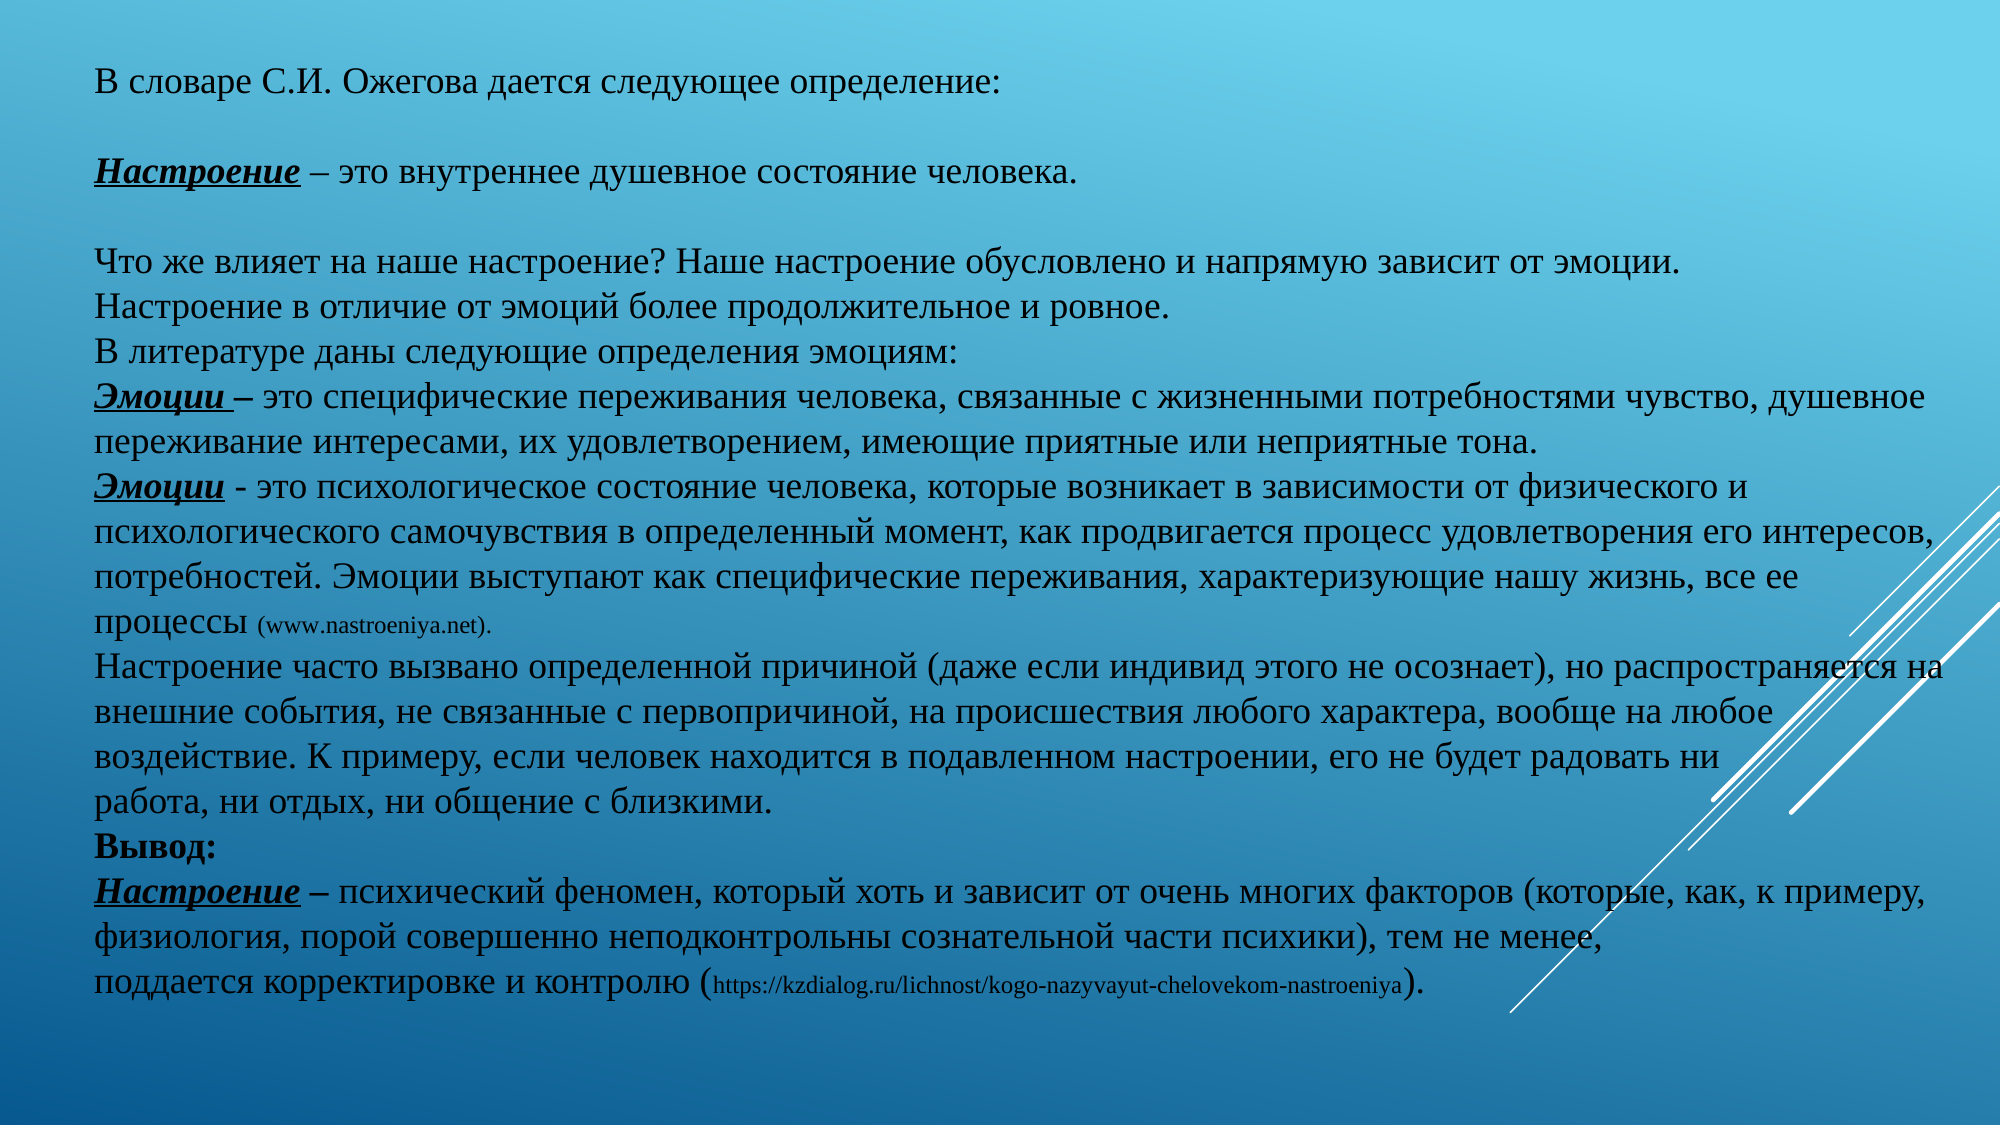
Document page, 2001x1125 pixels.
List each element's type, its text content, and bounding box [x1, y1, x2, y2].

text_box В словаре С.И. Ожегова дается следующее определение: Настроение – это внутреннее душевное состояние человека. Что же влияет на наше настроение? Наше настроение обусловлено и напрямую зависит от эмоции. Настроение в отличие от эмоций более продолжительное и ровное. В литературе даны следующие определения эмоциям: Эмоции – это специфические переживания человека, связанные с жизненными потребностями чувство, душевное переживание интересами, их удовлетворением, имеющие приятные или неприятные тона. Эмоции - это психологическое состояние человека, которые возникает в зависимости от физического и психологического самочувствия в определенный момент, как продвигается процесс удовлетворения его интересов, потребностей. Эмоции выступают как специфические переживания, характеризующие нашу жизнь, все ее процессы (www.nastroeniya.net). Настроение часто вызвано определенной причиной (даже если индивид этого не осознает), но распространяется на внешние события, не связанные с первопричиной, на происшествия любого характера, вообще на любое воздействие. К примеру, если человек находится в подавленном настроении, его не будет радовать ни работа, ни отдых, ни общение с близкими. Вывод: Настроение – психический феномен, который хоть и зависит от очень многих факторов (которые, как, к примеру, физиология, порой совершенно неподконтрольны сознательной части психики), тем не менее, поддается корректировке и контролю (https://kzdialog.ru/lichnost/kogo-nazyvayut-chelovekom-nastroeniya). [79, 48, 1973, 1125]
